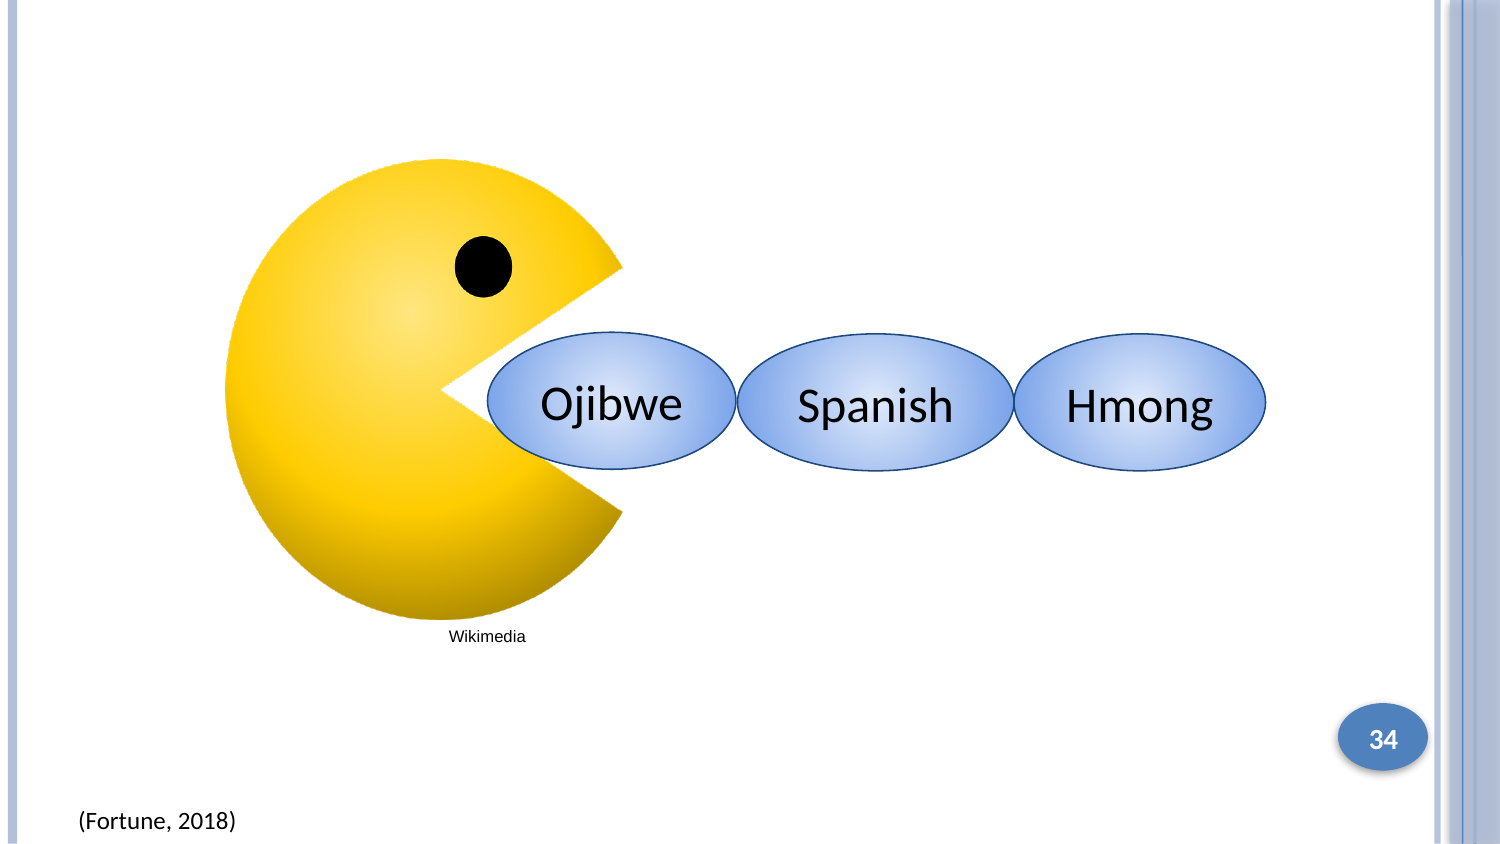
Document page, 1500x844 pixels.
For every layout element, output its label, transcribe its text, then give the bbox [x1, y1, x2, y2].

slide_number 34 [1333, 705, 1434, 770]
text_box (Fortune, 2018) [63, 796, 252, 842]
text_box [224, 158, 1266, 655]
